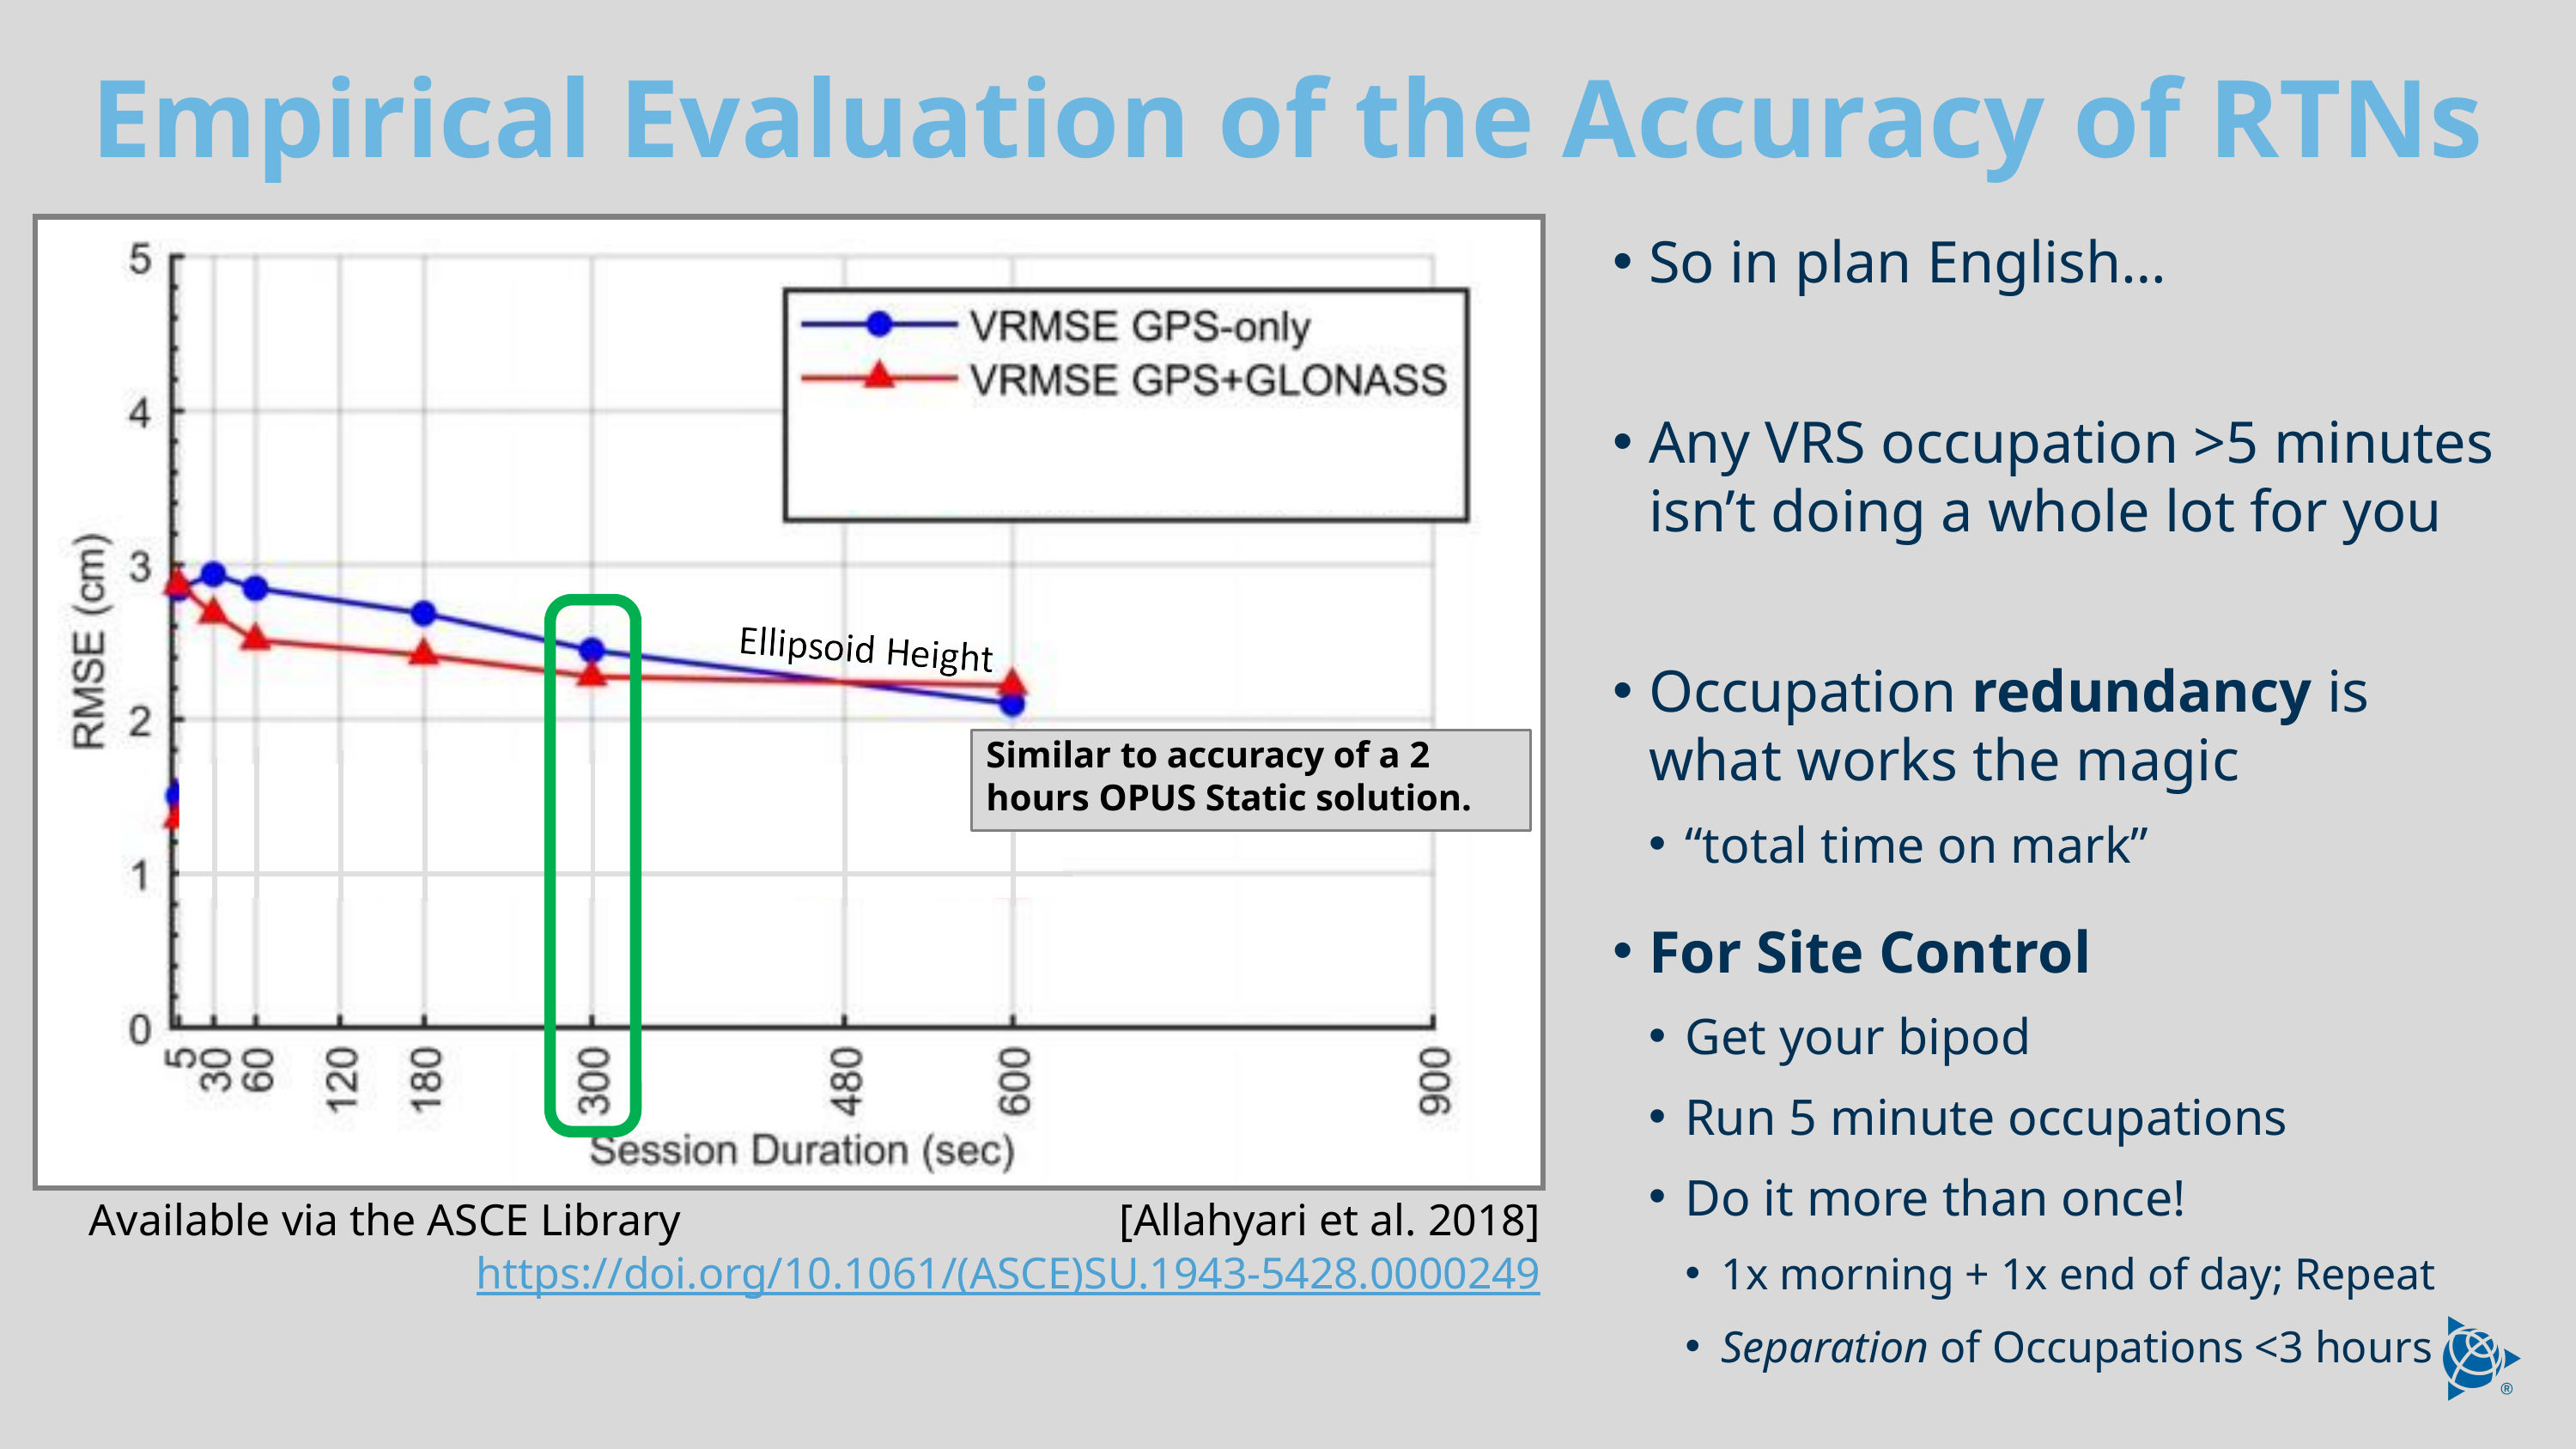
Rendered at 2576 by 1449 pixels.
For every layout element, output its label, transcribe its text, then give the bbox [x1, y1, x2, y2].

picture [37, 219, 1540, 1186]
picture [2443, 1316, 2521, 1401]
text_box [179, 746, 1073, 909]
text_box Available via the ASCE Library [Allahyari et al. 2018] https://doi.org/10.1061/(ASCE)SU.1943-5428.0000249 [38, 1191, 1540, 1305]
text_box So in plan English… Any VRS occupation >5 minutes isn’t doing a whole lot for you Occupation redundancy is what works the magic “total time on mark” For Site Control Get your bipod Run 5 minute occupations Do it more than once! 1x morning + 1x end of day; Repeat Separation of Occupations <3 hours [1600, 219, 2515, 1384]
text_box Empirical Evaluation of the Accuracy of RTNs [0, 41, 2576, 187]
